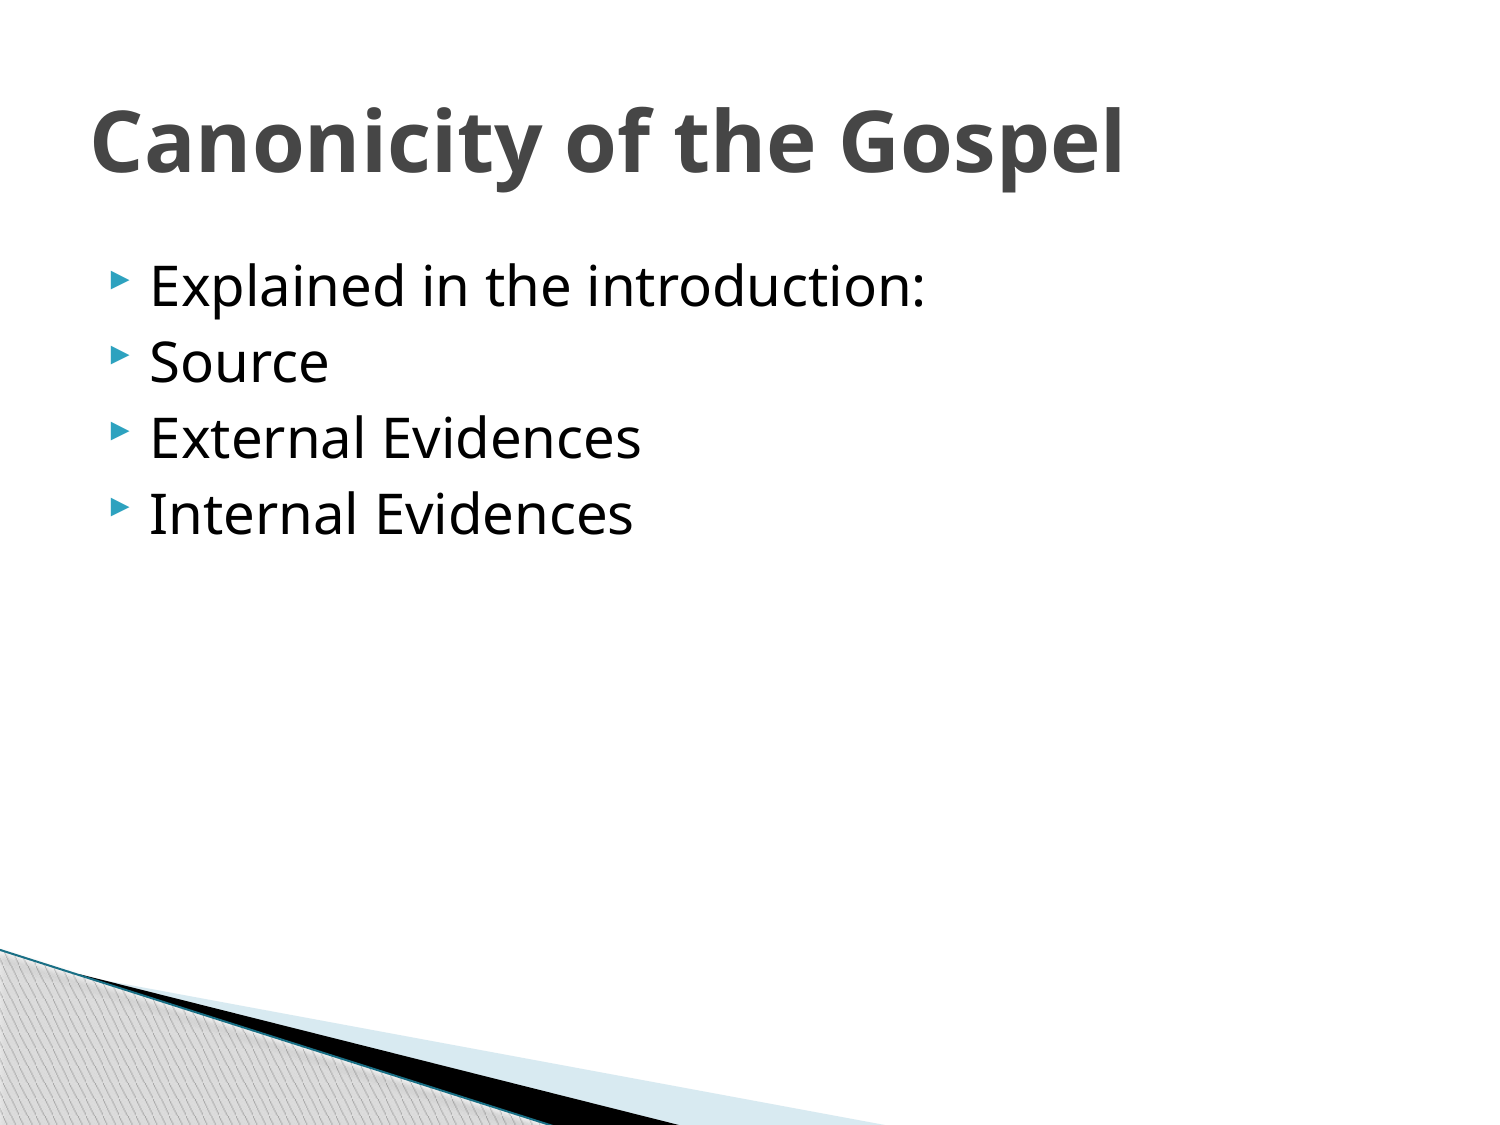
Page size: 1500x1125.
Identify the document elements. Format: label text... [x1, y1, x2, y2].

list Explained in the introduction: Source External Evidences Internal Evidences [75, 243, 1425, 986]
title Canonicity of the Gospel [75, 45, 1425, 233]
